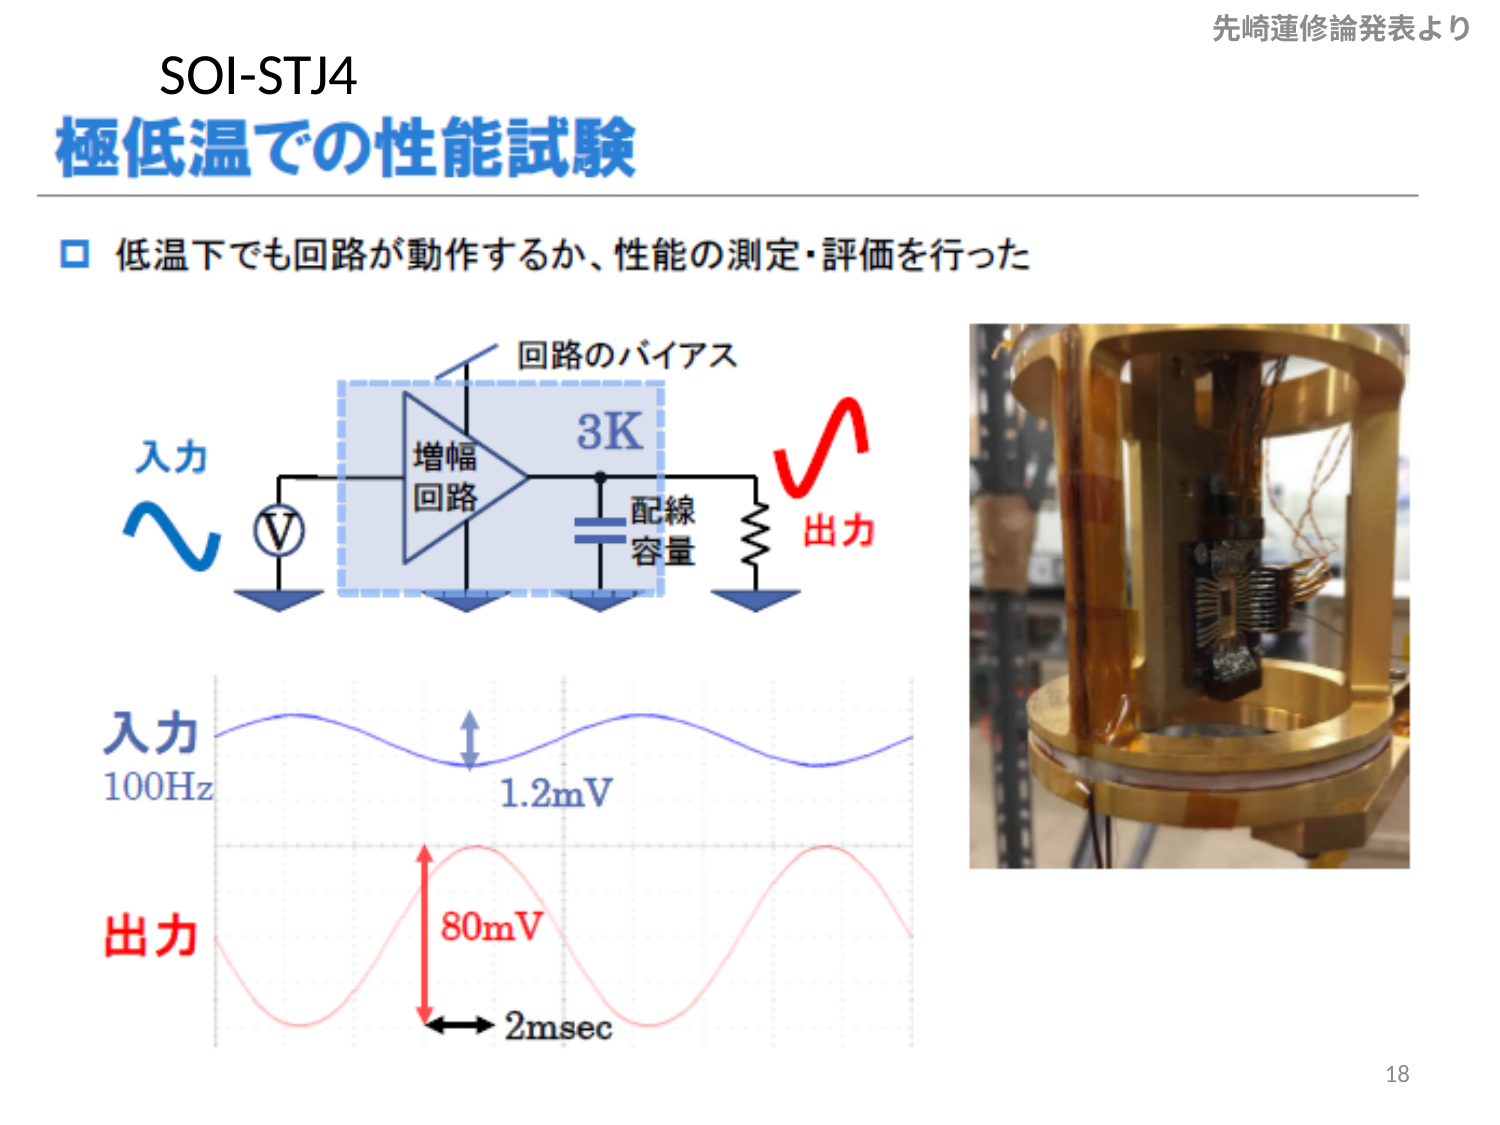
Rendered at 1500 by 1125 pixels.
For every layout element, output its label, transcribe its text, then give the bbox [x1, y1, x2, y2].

footer 先崎蓮修論発表より [1187, 0, 1500, 58]
picture [29, 96, 1430, 1057]
title SOI-STJ4 [75, 45, 443, 96]
slide_number 18 [1074, 1065, 1425, 1103]
